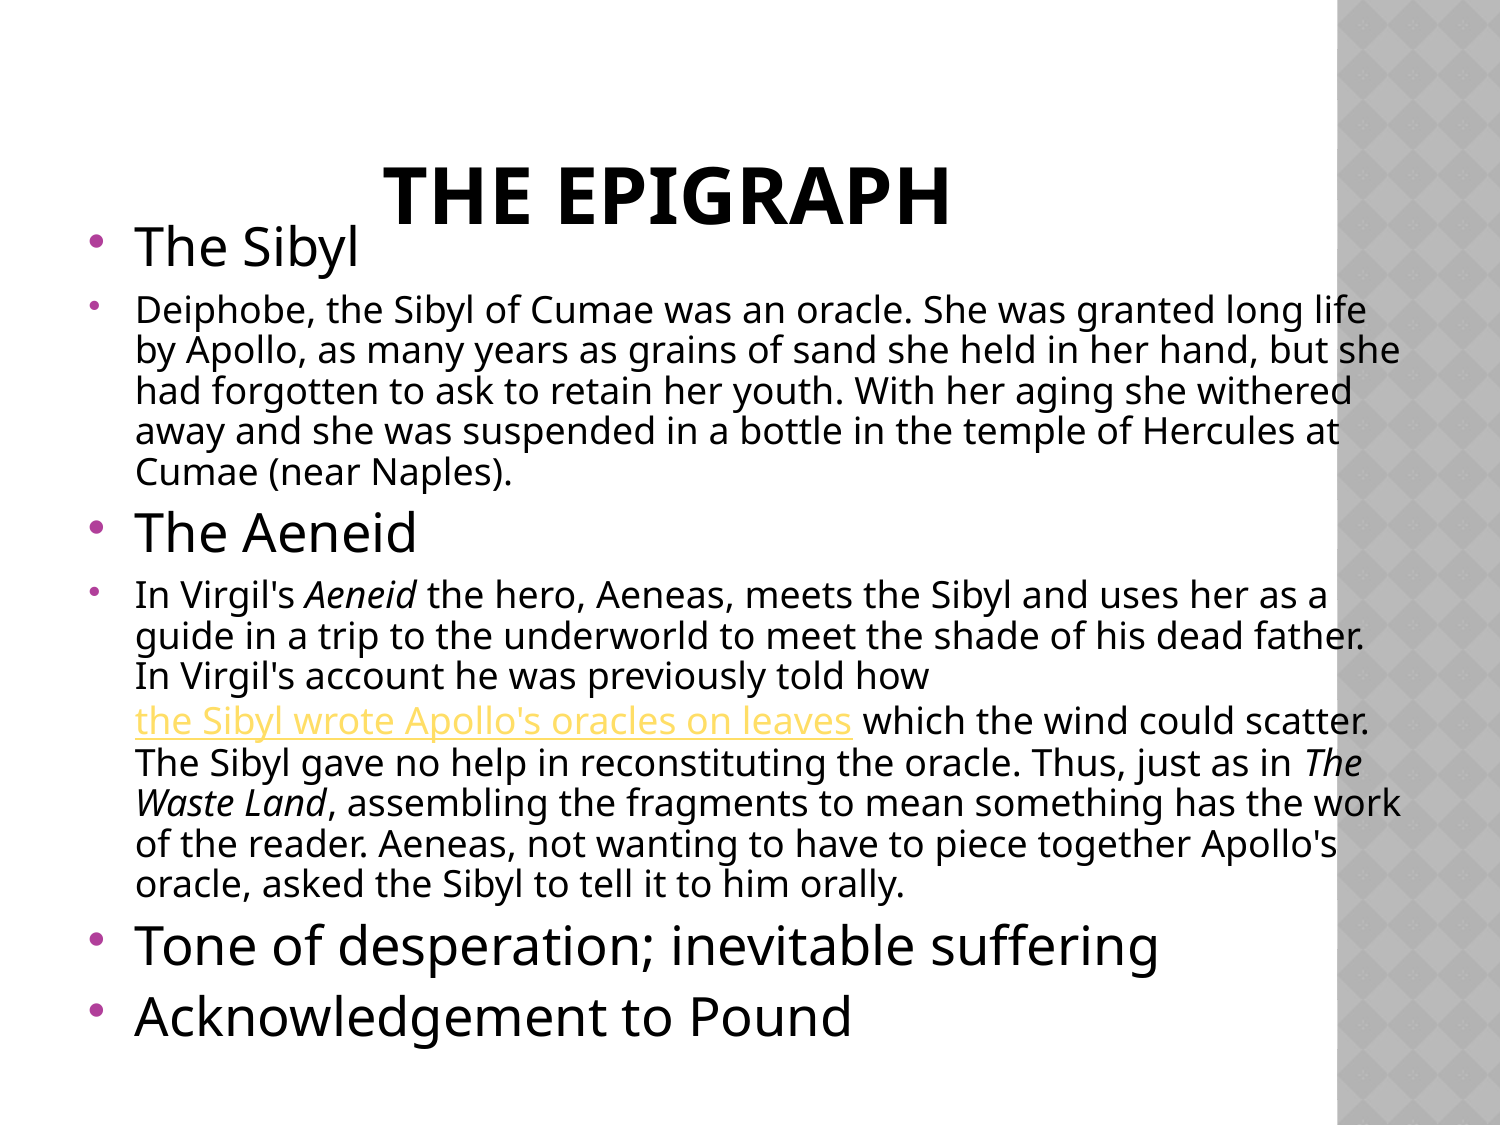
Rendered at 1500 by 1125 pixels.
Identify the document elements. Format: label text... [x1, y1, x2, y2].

title The Epigraph [75, 52, 1263, 212]
list The Sibyl Deiphobe, the Sibyl of Cumae was an oracle. She was granted long life by Apollo, as many years as grains of sand she held in her hand, but she had forgotten to ask to retain her youth. With her aging she withered away and she was suspended in a bottle in the temple of Hercules at Cumae (near Naples). The Aeneid In Virgil's Aeneid the hero, Aeneas, meets the Sibyl and uses her as a guide in a trip to the underworld to meet the shade of his dead father. In Virgil's account he was previously told how the Sibyl wrote Apollo's oracles on leaves which the wind could scatter. The Sibyl gave no help in reconstituting the oracle. Thus, just as in The Waste Land, assembling the fragments to mean something has the work of the reader. Aeneas, not wanting to have to piece together Apollo's oracle, asked the Sibyl to tell it to him orally. Tone of desperation; inevitable suffering Acknowledgement to Pound [75, 212, 1425, 1100]
